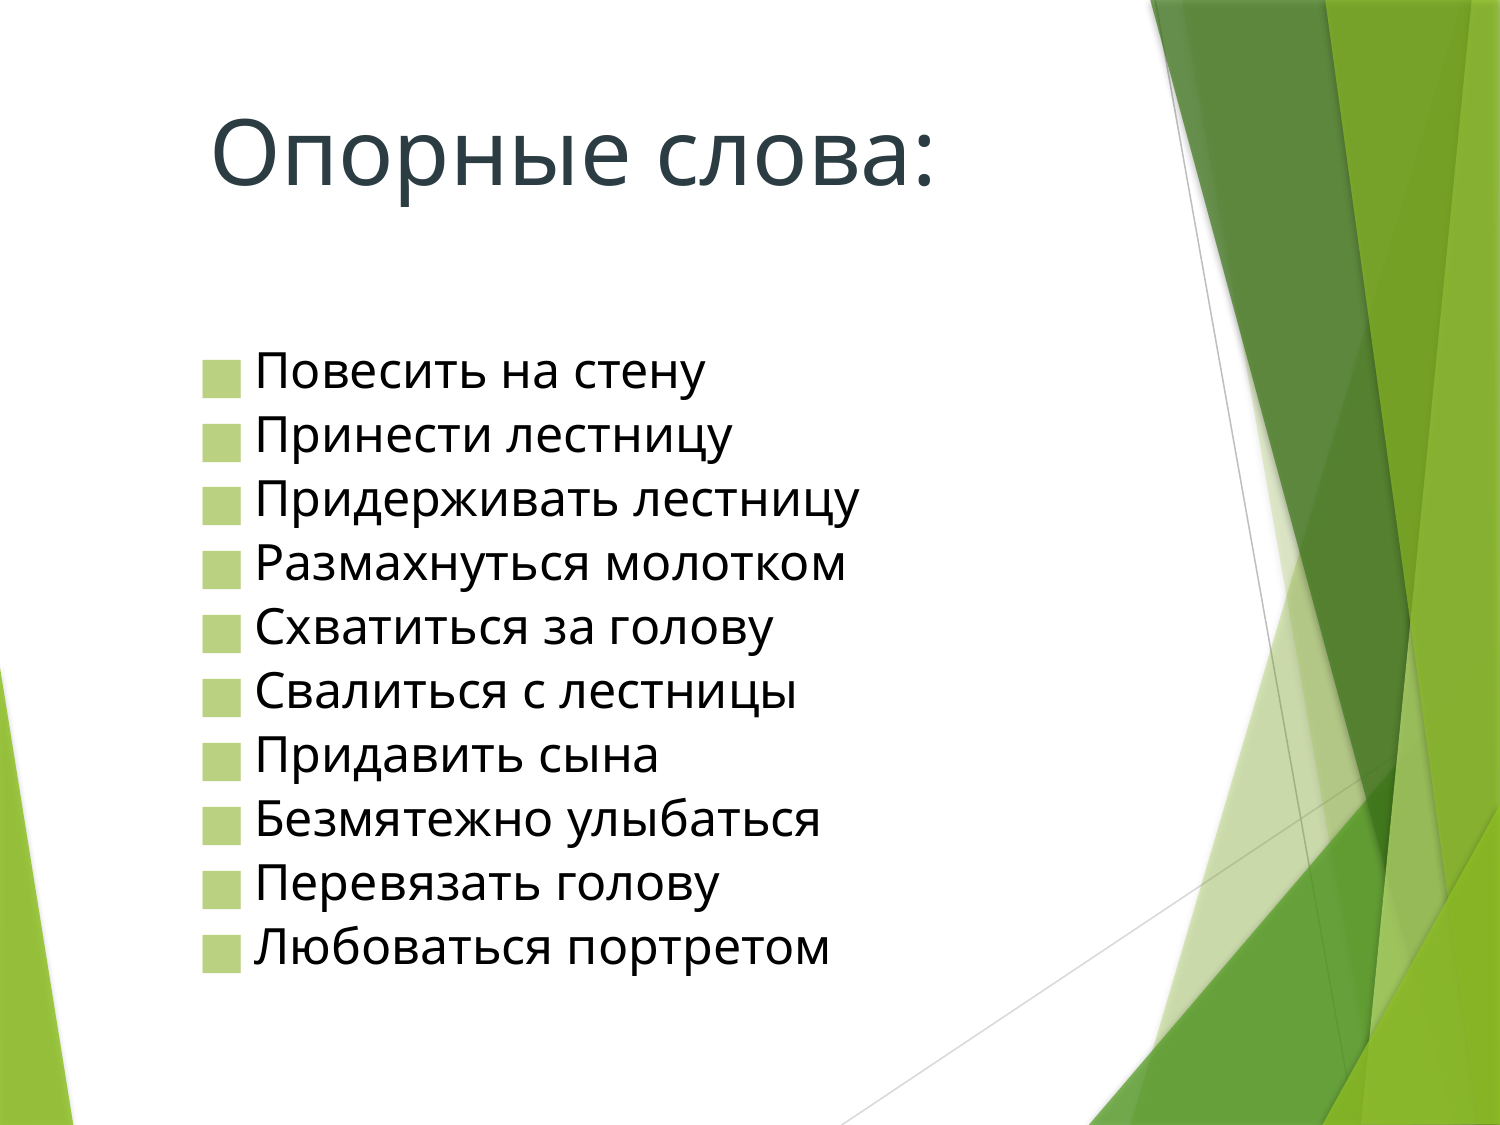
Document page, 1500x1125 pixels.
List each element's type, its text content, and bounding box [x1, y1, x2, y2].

title Опорные слова: [194, 0, 1474, 212]
list Повесить на стену Принести лестницу Придерживать лестницу Размахнуться молотком Схватиться за голову Свалиться с лестницы Придавить сына Безмятежно улыбаться Перевязать голову Любоваться портретом [183, 338, 1459, 1013]
